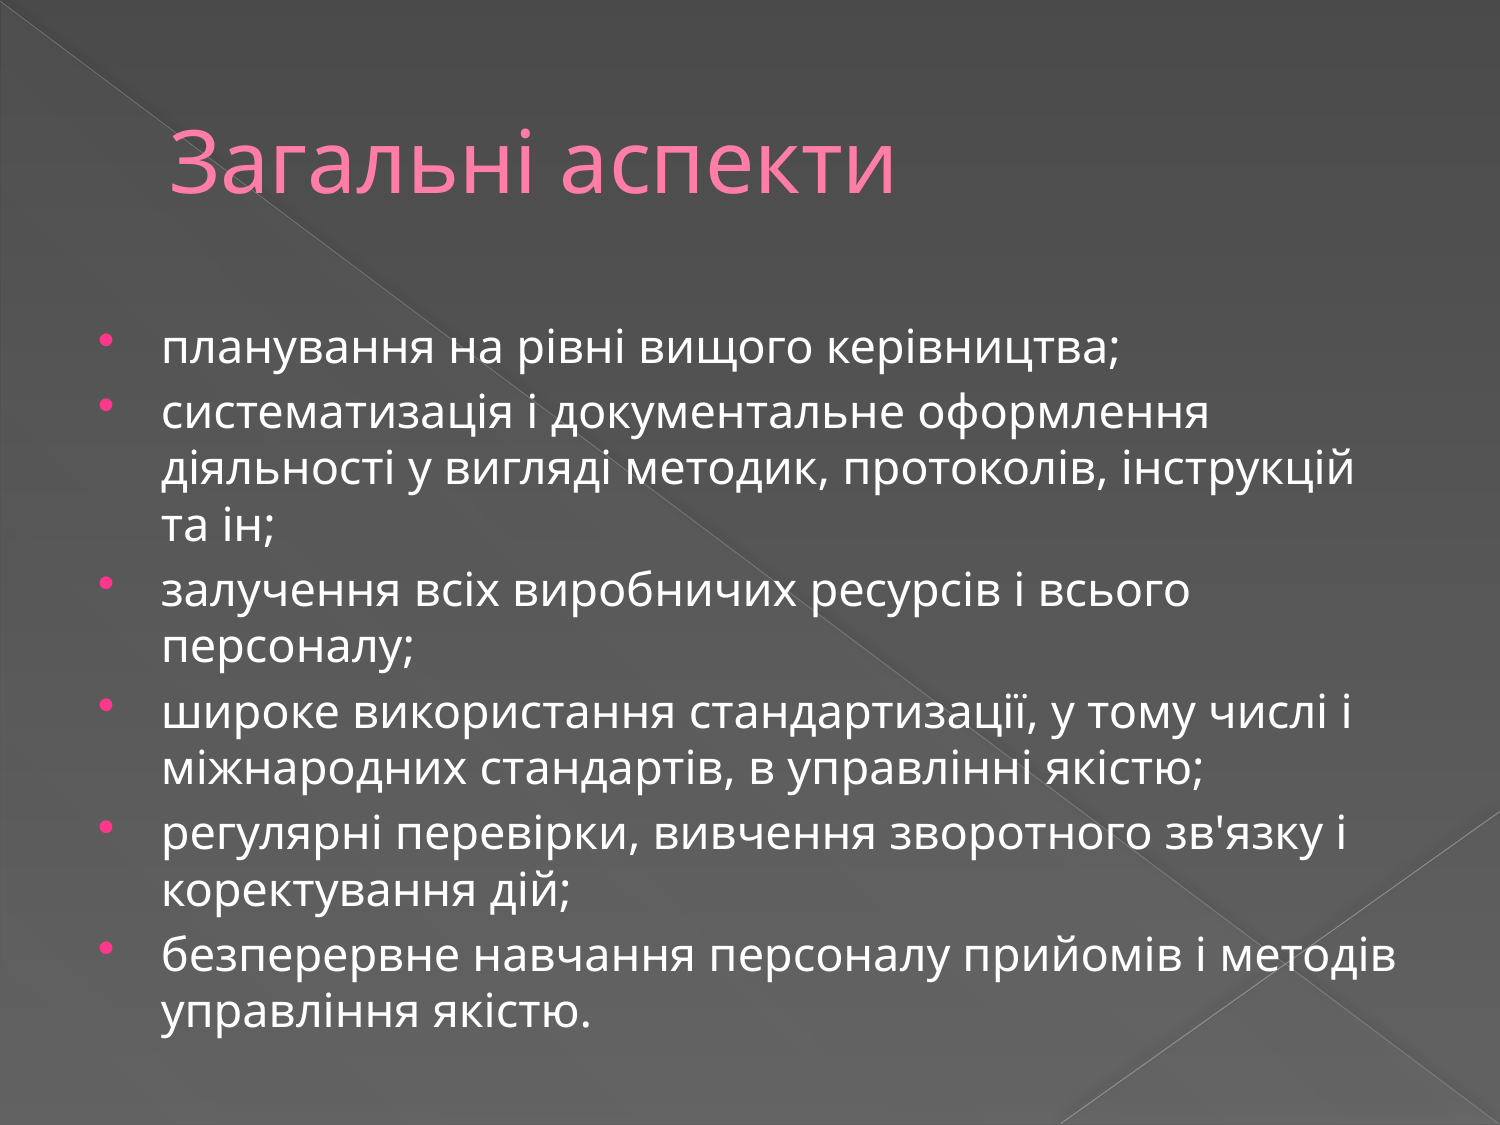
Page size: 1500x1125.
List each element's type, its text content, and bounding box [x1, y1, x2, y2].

title Загальні аспекти [75, 43, 1425, 274]
list планування на рівні вищого керівництва; систематизація і документальне оформлення діяльності у вигляді методик, протоколів, інструкцій та ін; залучення всіх виробничих ресурсів і всього персоналу; широке використання стандартизації, у тому числі і міжнародних стандартів, в управлінні якістю; регулярні перевірки, вивчення зворотного зв'язку і коректування дій; безперервне навчання персоналу прийомів і методів управління якістю. [75, 308, 1425, 1059]
